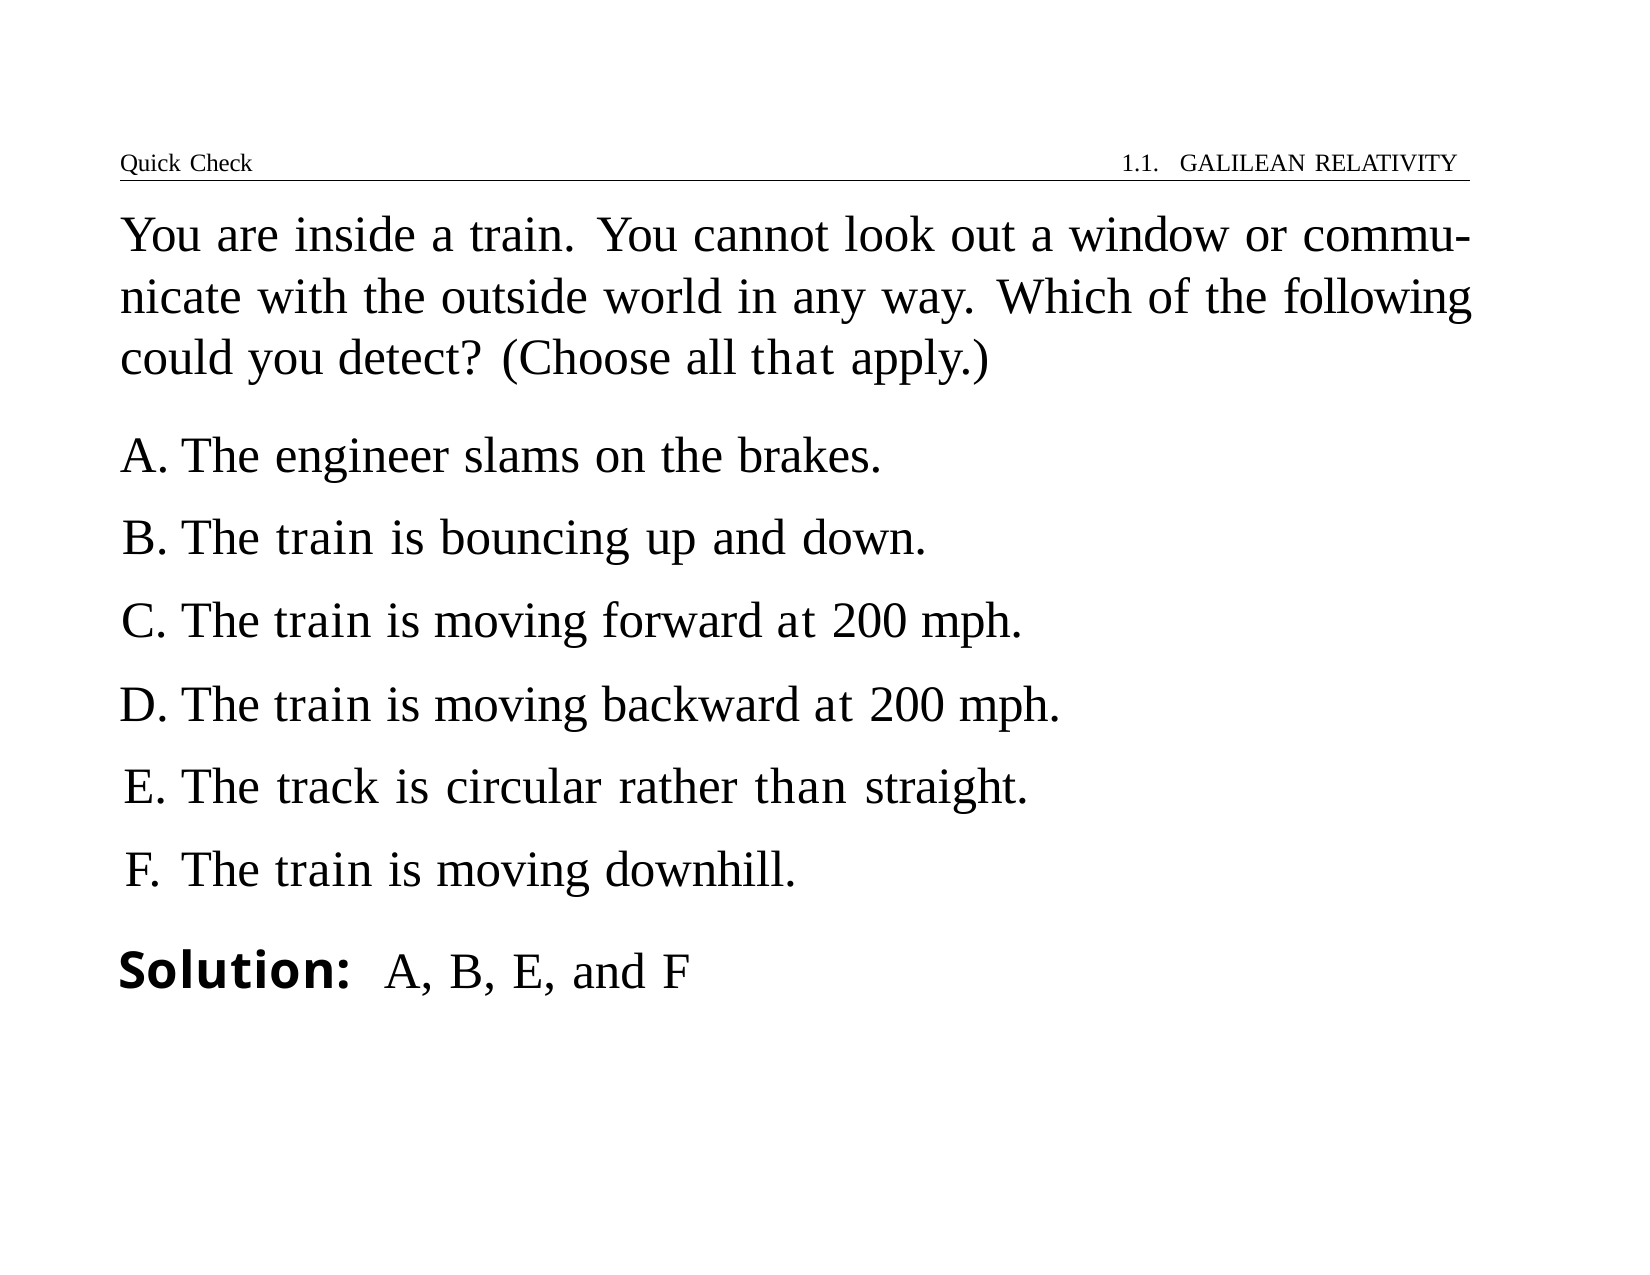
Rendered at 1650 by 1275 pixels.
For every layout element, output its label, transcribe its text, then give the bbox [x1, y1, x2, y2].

title You are inside a train. You cannot look out a window or commu- nicate with the outside world in any way. Which of the following could you detect? (Choose all that apply.) [117, 198, 1473, 413]
text_box The engineer slams on the brakes. The train is bouncing up and down. The train is moving forward at 200 mph. The train is moving backward at 200 mph. The track is circular rather than straight. The train is moving downhill. Solution: A, B, E, and F [116, 397, 1070, 999]
text_box Quick Check 1.1. GALILEAN RELATIVITY [117, 144, 1473, 176]
